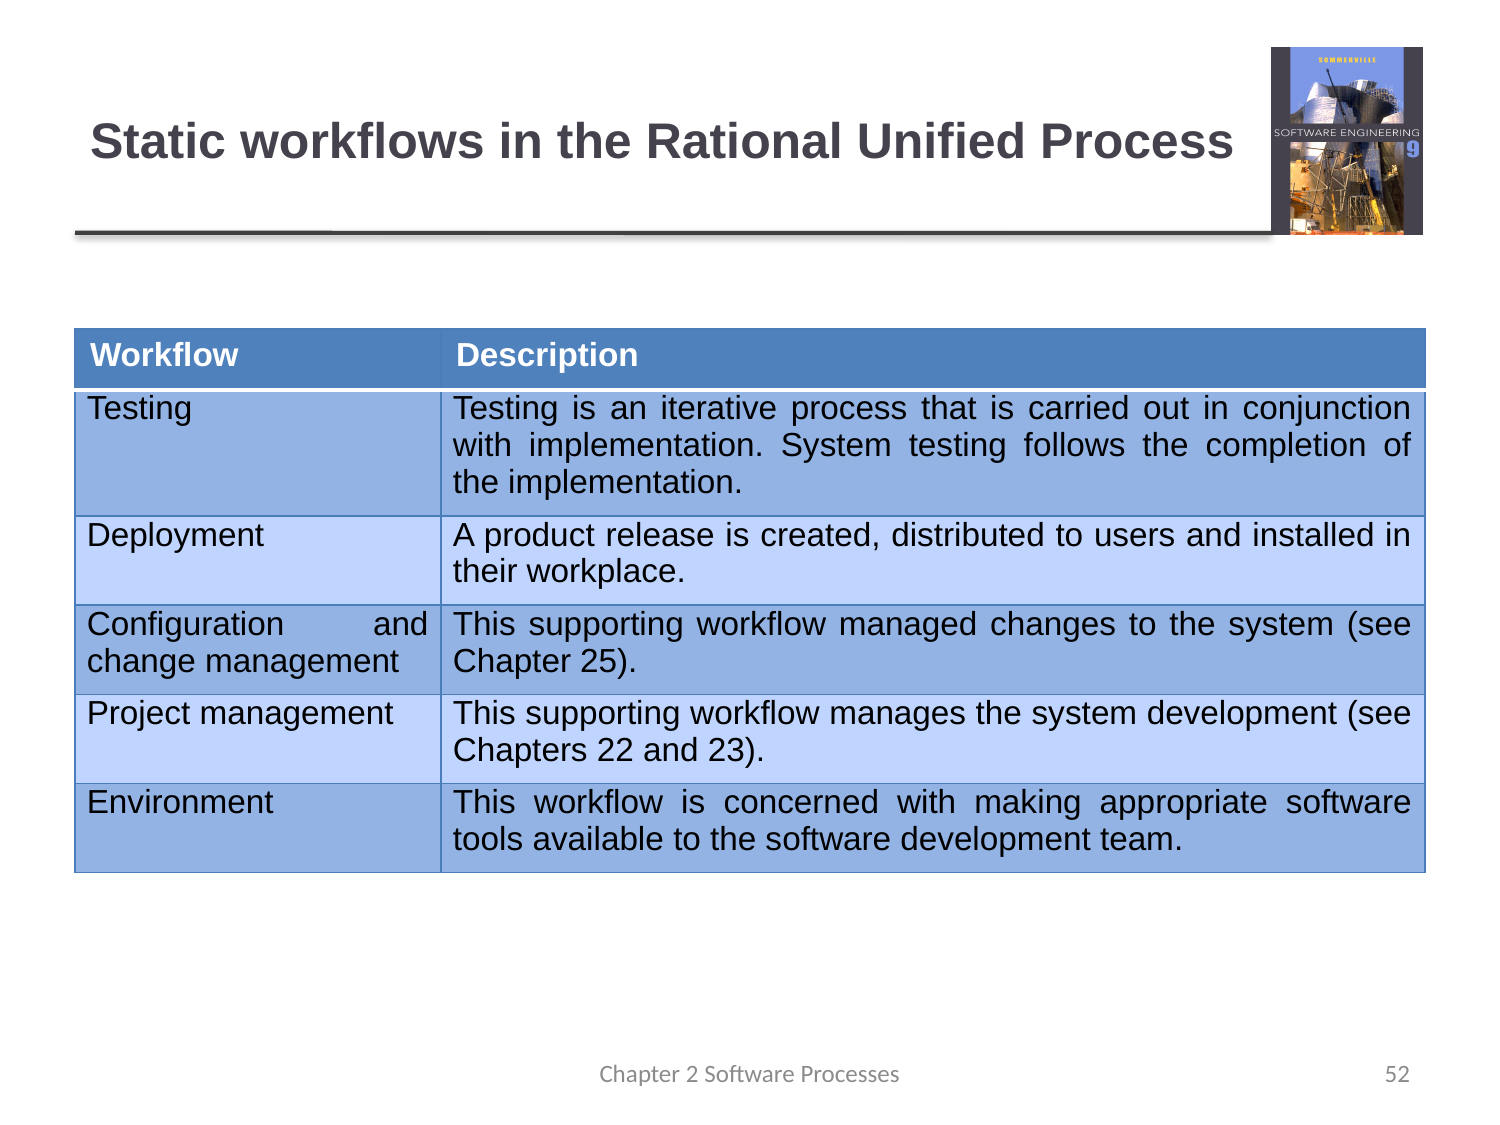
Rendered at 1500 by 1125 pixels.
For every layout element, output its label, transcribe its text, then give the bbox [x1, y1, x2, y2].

table_cell Testing is an iterative process that is carried out in conjunction with implementation. System testing follows the completion of the implementation. [442, 392, 1424, 515]
table_header Workflow [76, 330, 440, 388]
slide_number 52 [1074, 1042, 1425, 1103]
title Static workflows in the Rational Unified Process [74, 44, 1272, 233]
table_header Description [442, 330, 1424, 388]
table_cell This supporting workflow managed changes to the system (see Chapter 25). [442, 606, 1424, 694]
table_cell Testing [76, 392, 440, 515]
table_cell A product release is created, distributed to users and installed in their workplace. [442, 517, 1424, 604]
table_cell Configuration and change management [76, 606, 440, 694]
table_cell This workflow is concerned with making appropriate software tools available to the software development team. [442, 784, 1424, 872]
table_cell Environment [76, 784, 440, 872]
picture [1272, 47, 1423, 235]
table_cell Project management [76, 695, 440, 783]
footer Chapter 2 Software Processes [512, 1042, 988, 1103]
table_cell Deployment [76, 517, 440, 604]
table_cell This supporting workflow manages the system development (see Chapters 22 and 23). [442, 695, 1424, 783]
